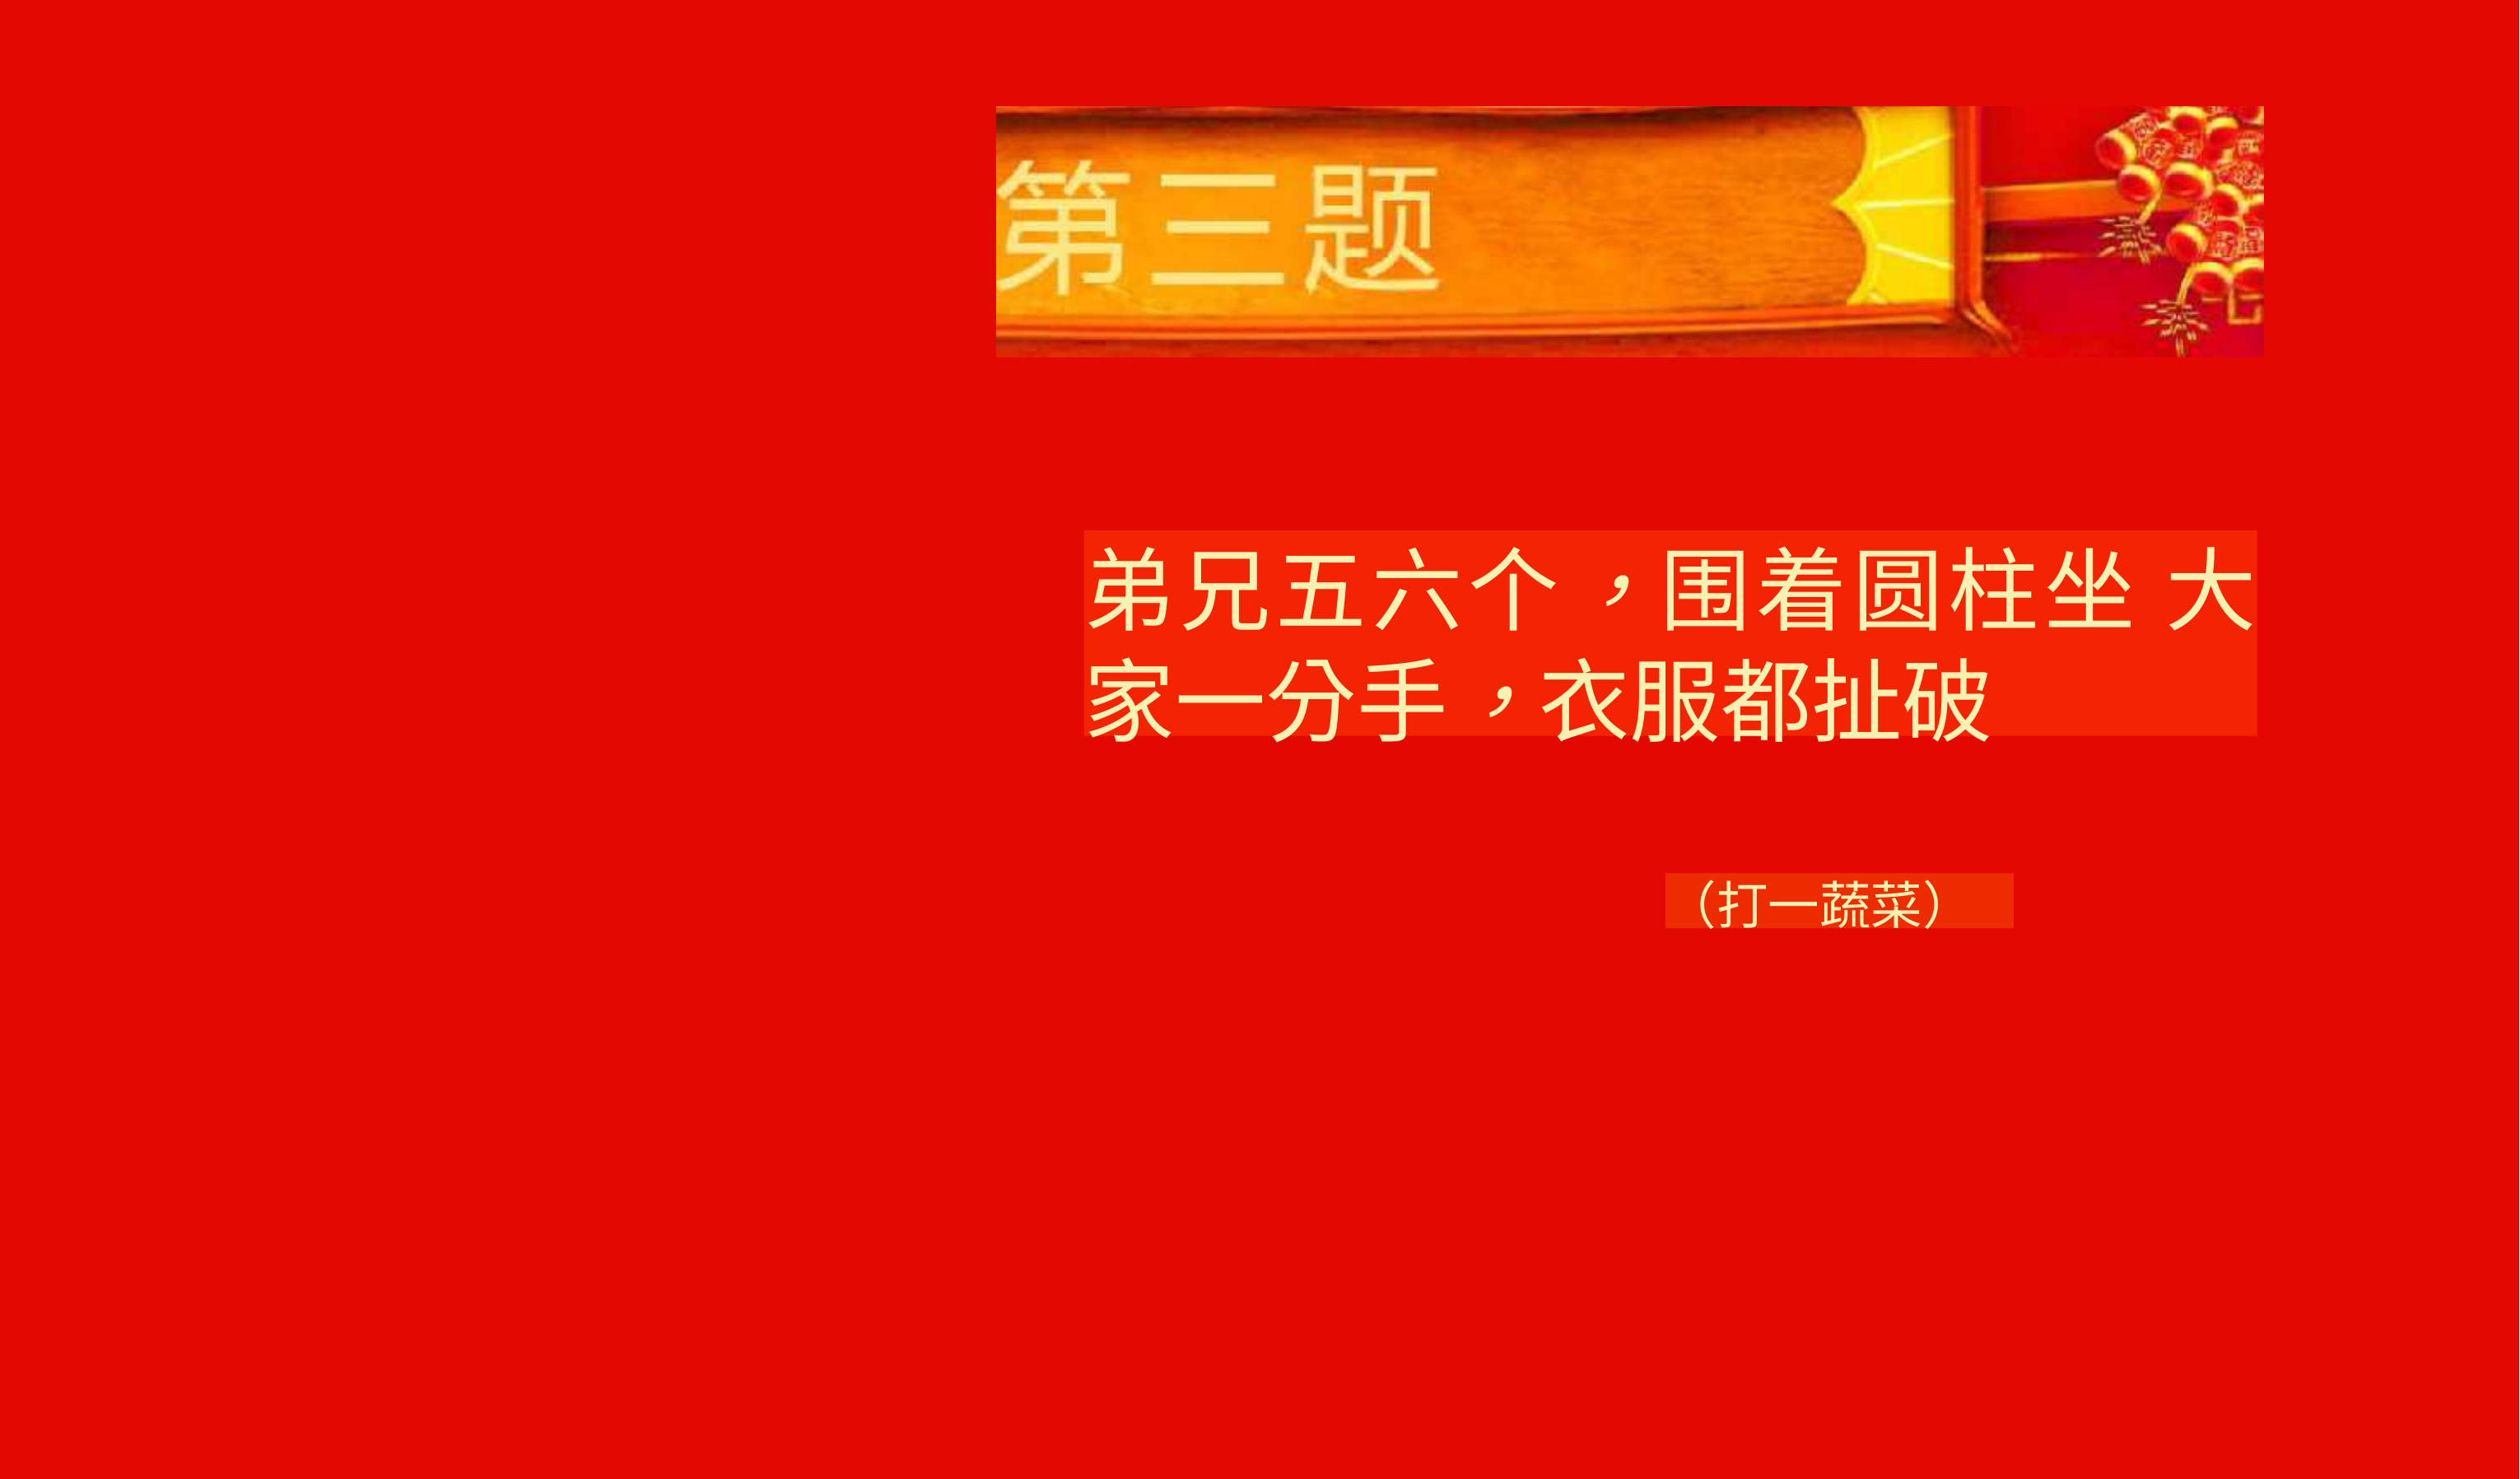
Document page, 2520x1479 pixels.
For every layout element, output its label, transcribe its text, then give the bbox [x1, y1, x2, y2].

text_box 弟兄五六个，围着圆柱坐 大家一分手，衣服都扯破 [1083, 530, 2257, 736]
text_box （打一蔬菜） [1665, 873, 2014, 929]
picture [996, 105, 2265, 357]
